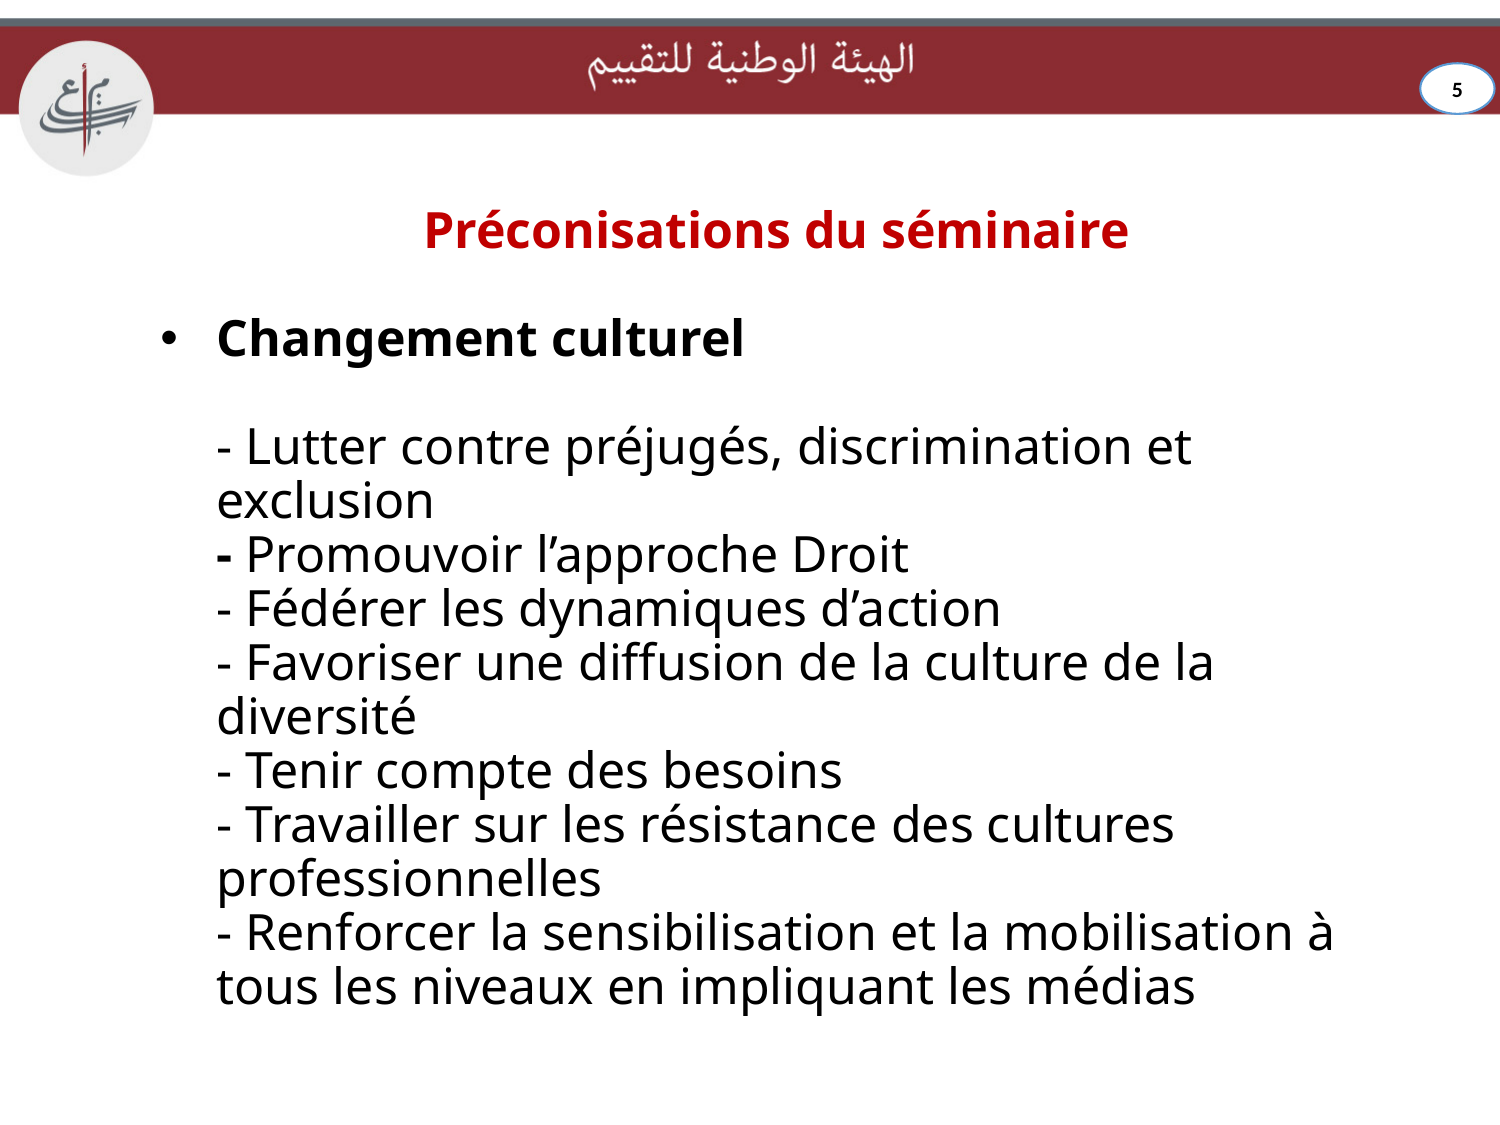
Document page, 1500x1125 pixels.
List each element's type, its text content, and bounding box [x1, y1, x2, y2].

text_box 5 [1419, 62, 1496, 115]
title Préconisations du séminaire Changement culturel - Lutter contre préjugés, discrimination et exclusion - Promouvoir l’approche Droit - Fédérer les dynamiques d’action - Favoriser une diffusion de la culture de la diversité - Tenir compte des besoins - Travailler sur les résistance des cultures professionnelles - Renforcer la sensibilisation et la mobilisation à tous les niveaux en impliquant les médias [145, 197, 1421, 1125]
picture [0, 0, 1500, 1125]
